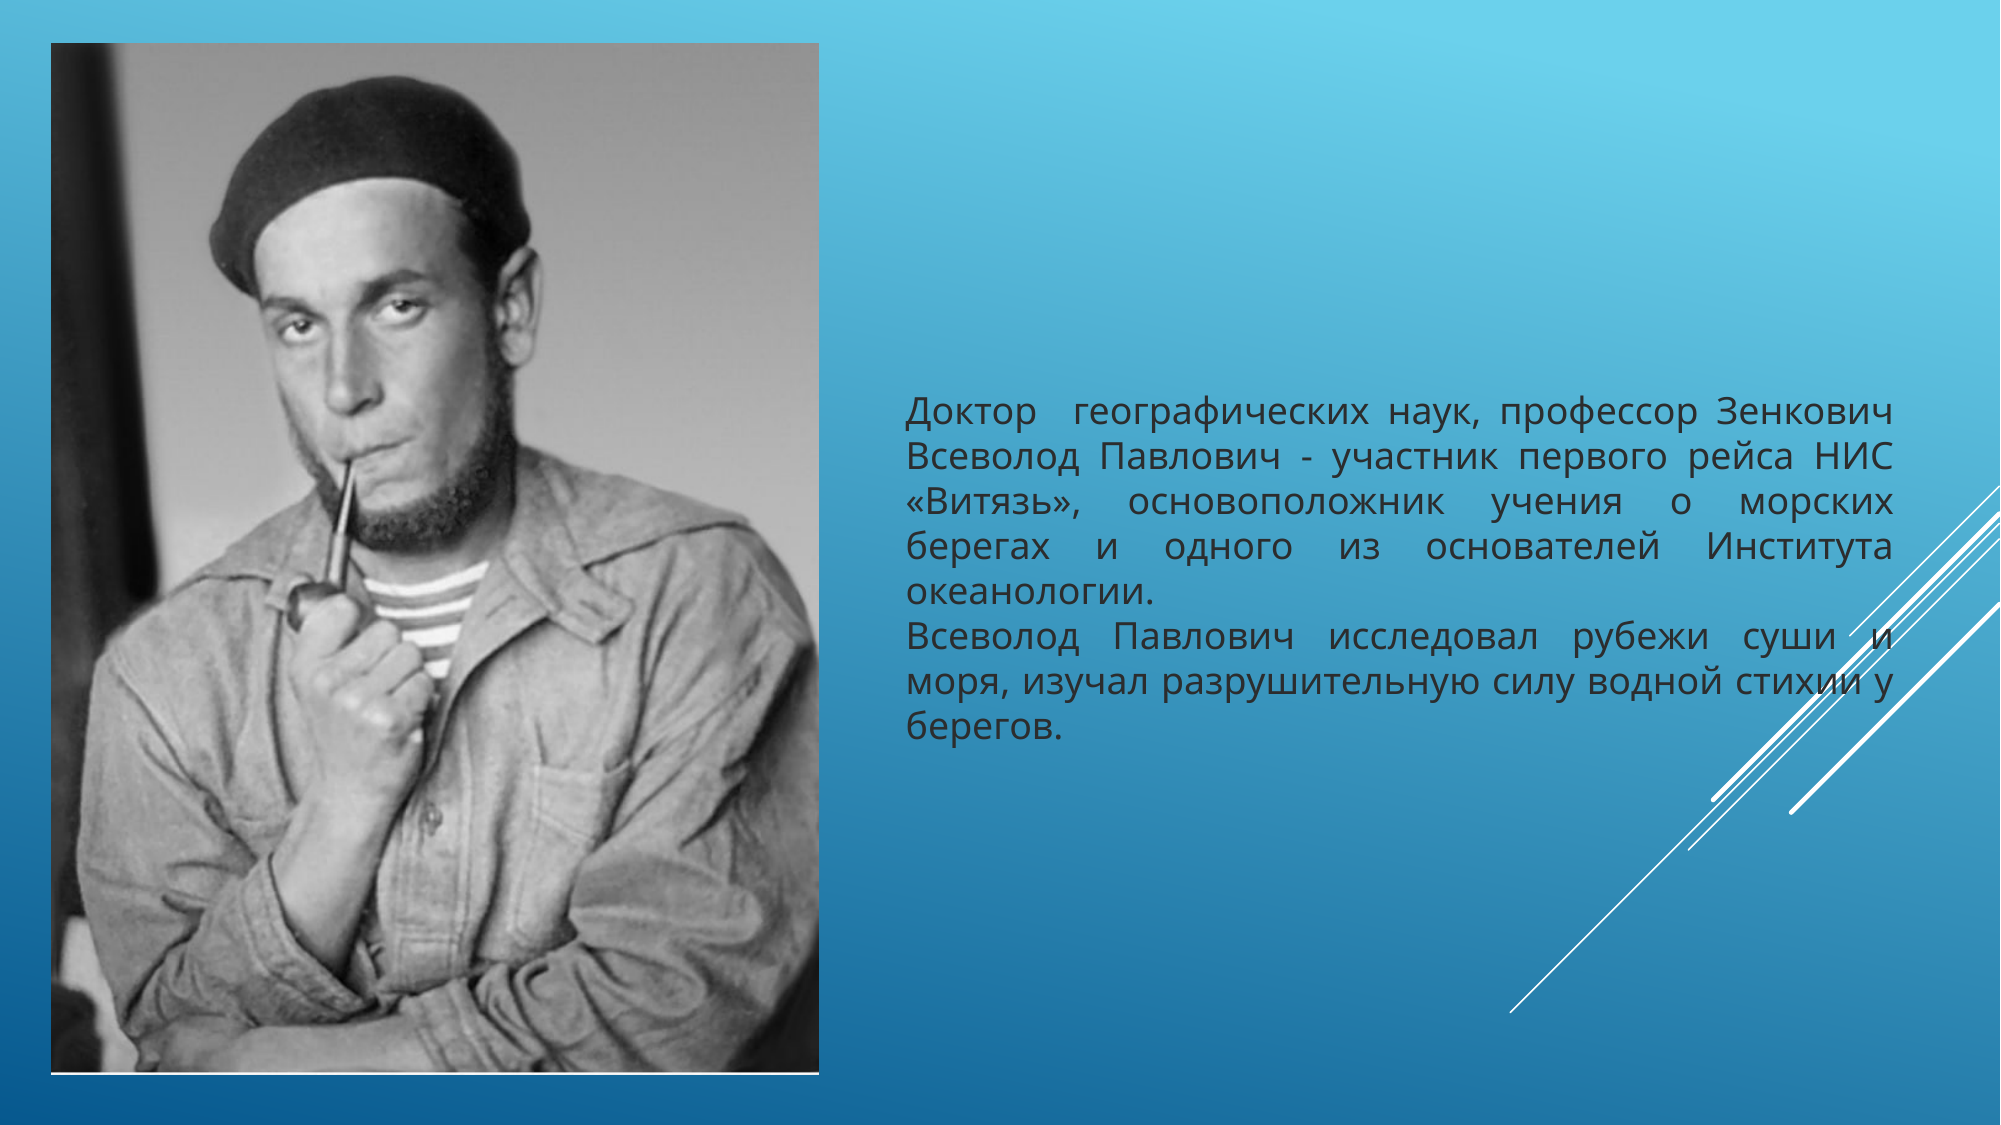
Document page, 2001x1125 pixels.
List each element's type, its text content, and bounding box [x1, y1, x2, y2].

text_box Доктор географических наук, профессор Зенкович Всеволод Павлович - участник первого рейса НИС «Витязь», основоположник учения о морских берегах и одного из основателей Института океанологии. Всеволод Павлович исследовал рубежи суши и моря, изучал разрушительную силу водной стихии у берегов. [890, 379, 1910, 754]
picture [50, 43, 819, 1076]
